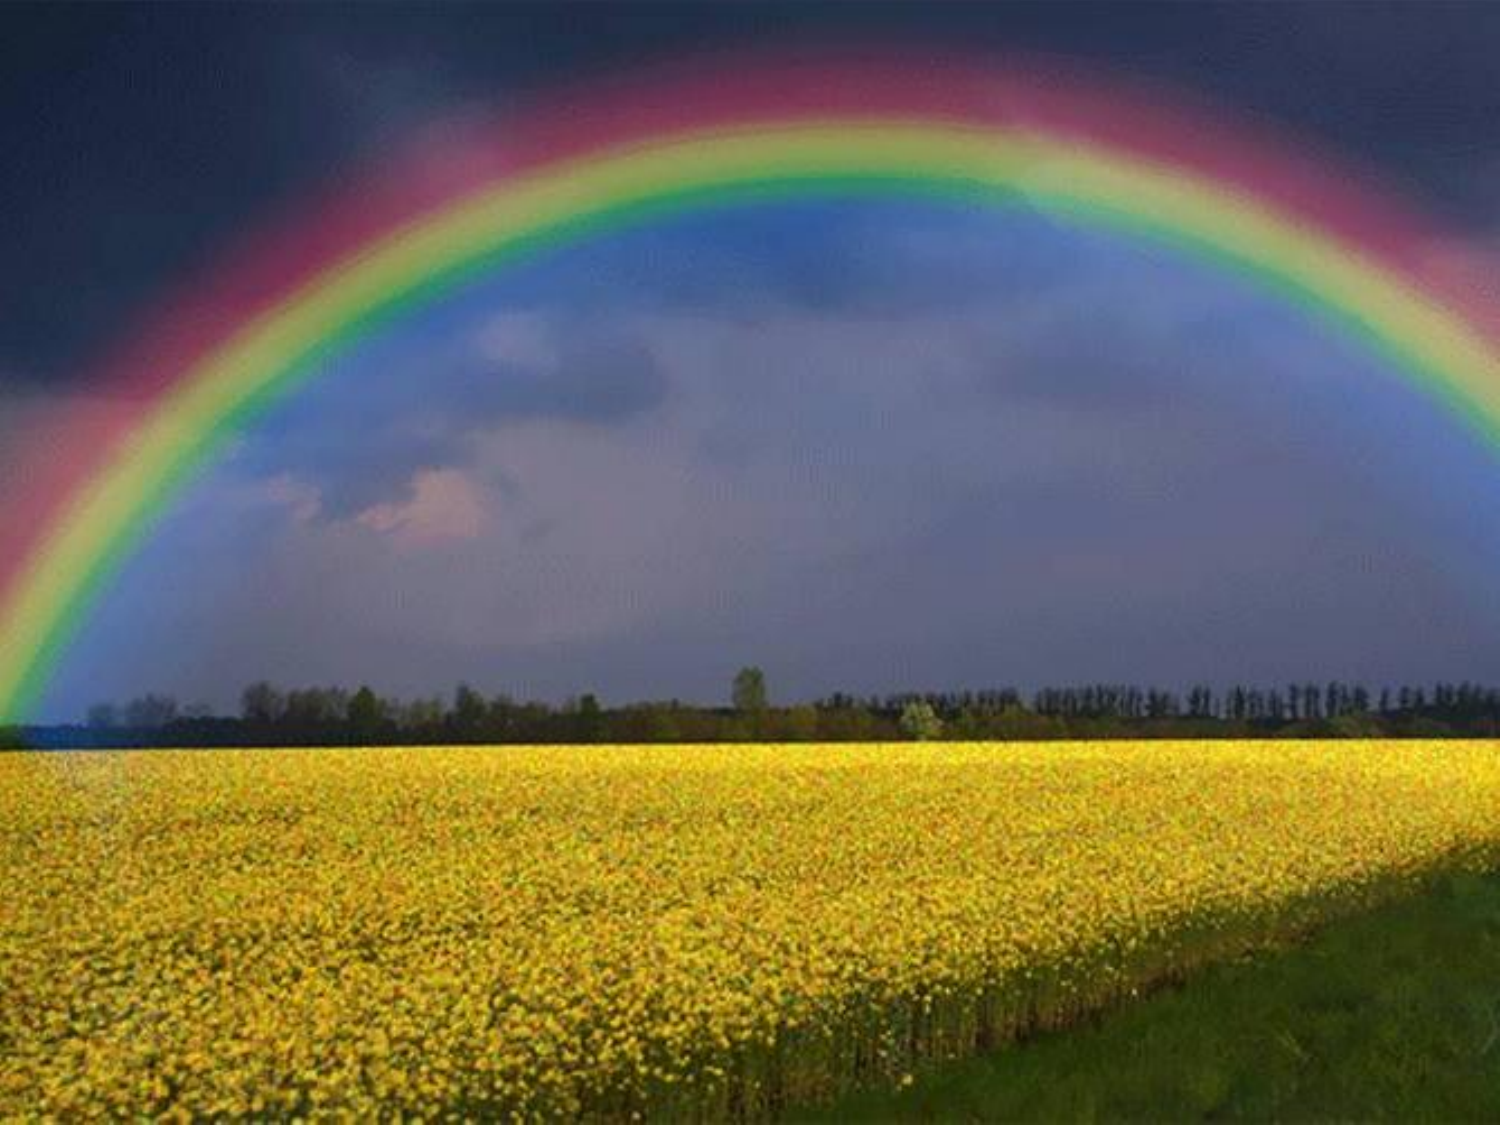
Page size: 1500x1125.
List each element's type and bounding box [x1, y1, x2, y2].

list [0, 0, 1500, 1125]
